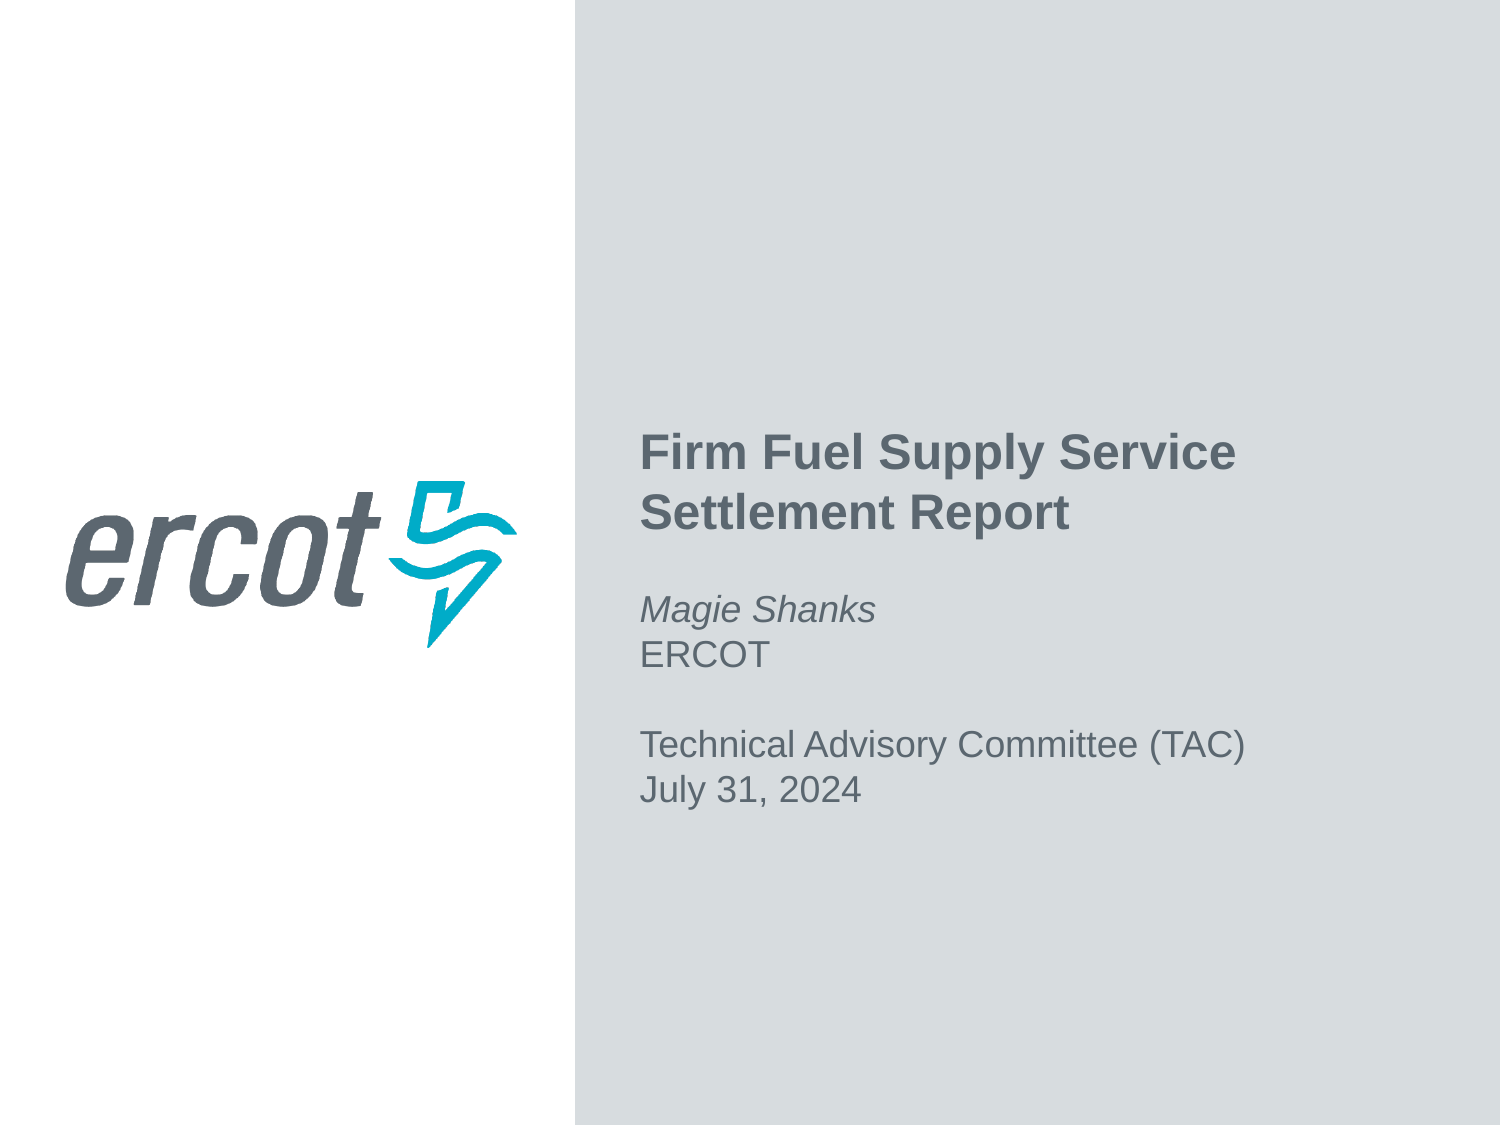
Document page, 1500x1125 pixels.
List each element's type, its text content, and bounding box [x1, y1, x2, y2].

picture [56, 471, 525, 654]
text_box Firm Fuel Supply Service Settlement Report Magie Shanks ERCOT Technical Advisory Committee (TAC) July 31, 2024 [624, 412, 1450, 818]
